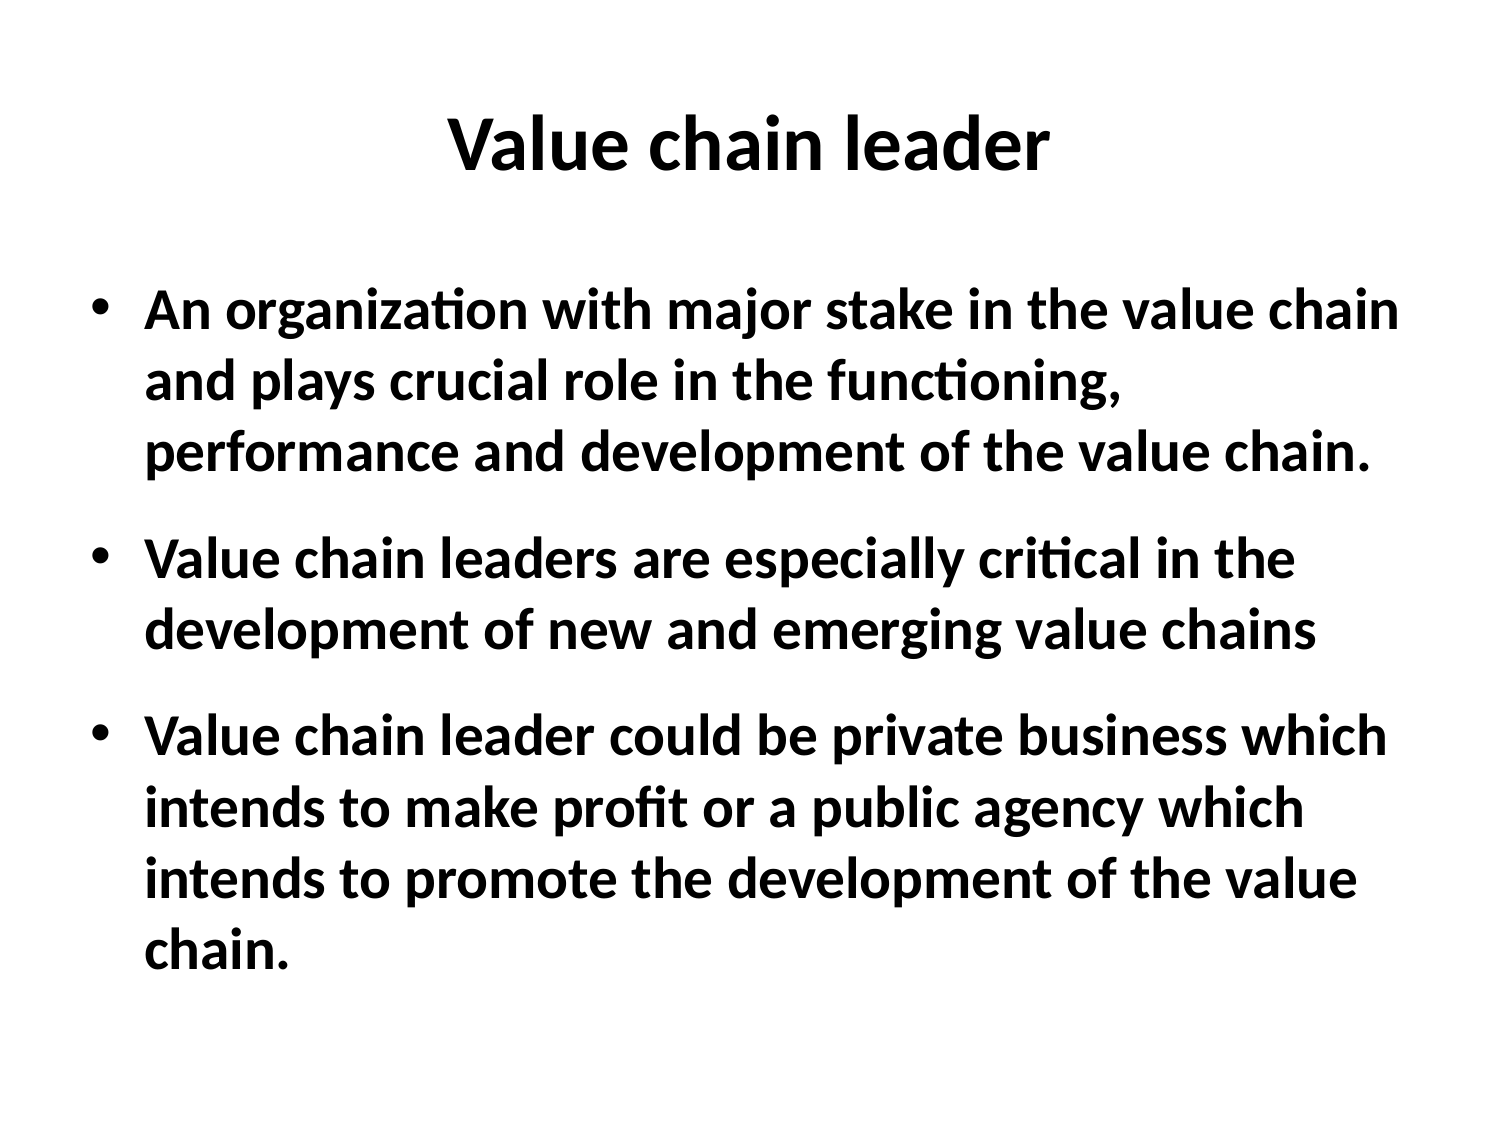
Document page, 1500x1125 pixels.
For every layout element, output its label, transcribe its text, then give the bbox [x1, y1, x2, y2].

list An organization with major stake in the value chain and plays crucial role in the functioning, performance and development of the value chain. Value chain leaders are especially critical in the development of new and emerging value chains Value chain leader could be private business which intends to make profit or a public agency which intends to promote the development of the value chain. [75, 262, 1425, 1005]
title Value chain leader [75, 45, 1425, 233]
